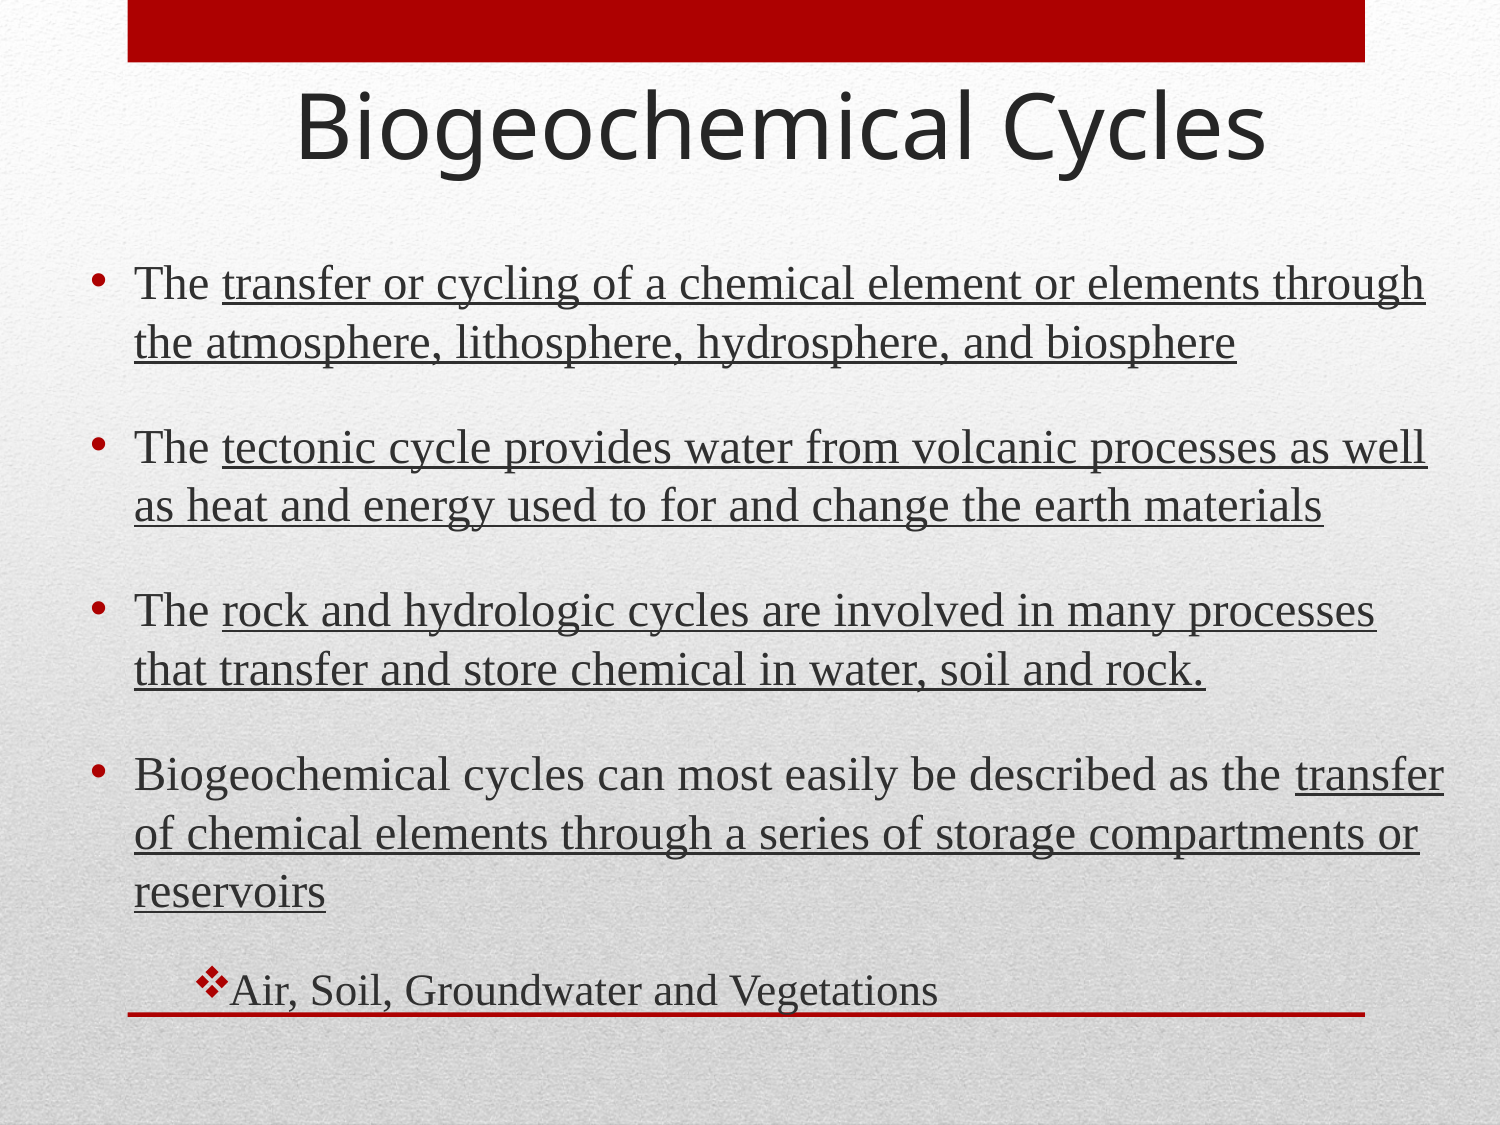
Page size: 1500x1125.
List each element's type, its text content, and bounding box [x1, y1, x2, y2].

list The transfer or cycling of a chemical element or elements through the atmosphere, lithosphere, hydrosphere, and biosphere The tectonic cycle provides water from volcanic processes as well as heat and energy used to for and change the earth materials The rock and hydrologic cycles are involved in many processes that transfer and store chemical in water, soil and rock. Biogeochemical cycles can most easily be described as the transfer of chemical elements through a series of storage compartments or reservoirs Air, Soil, Groundwater and Vegetations [75, 174, 1463, 1038]
title Biogeochemical Cycles [200, 0, 1338, 174]
